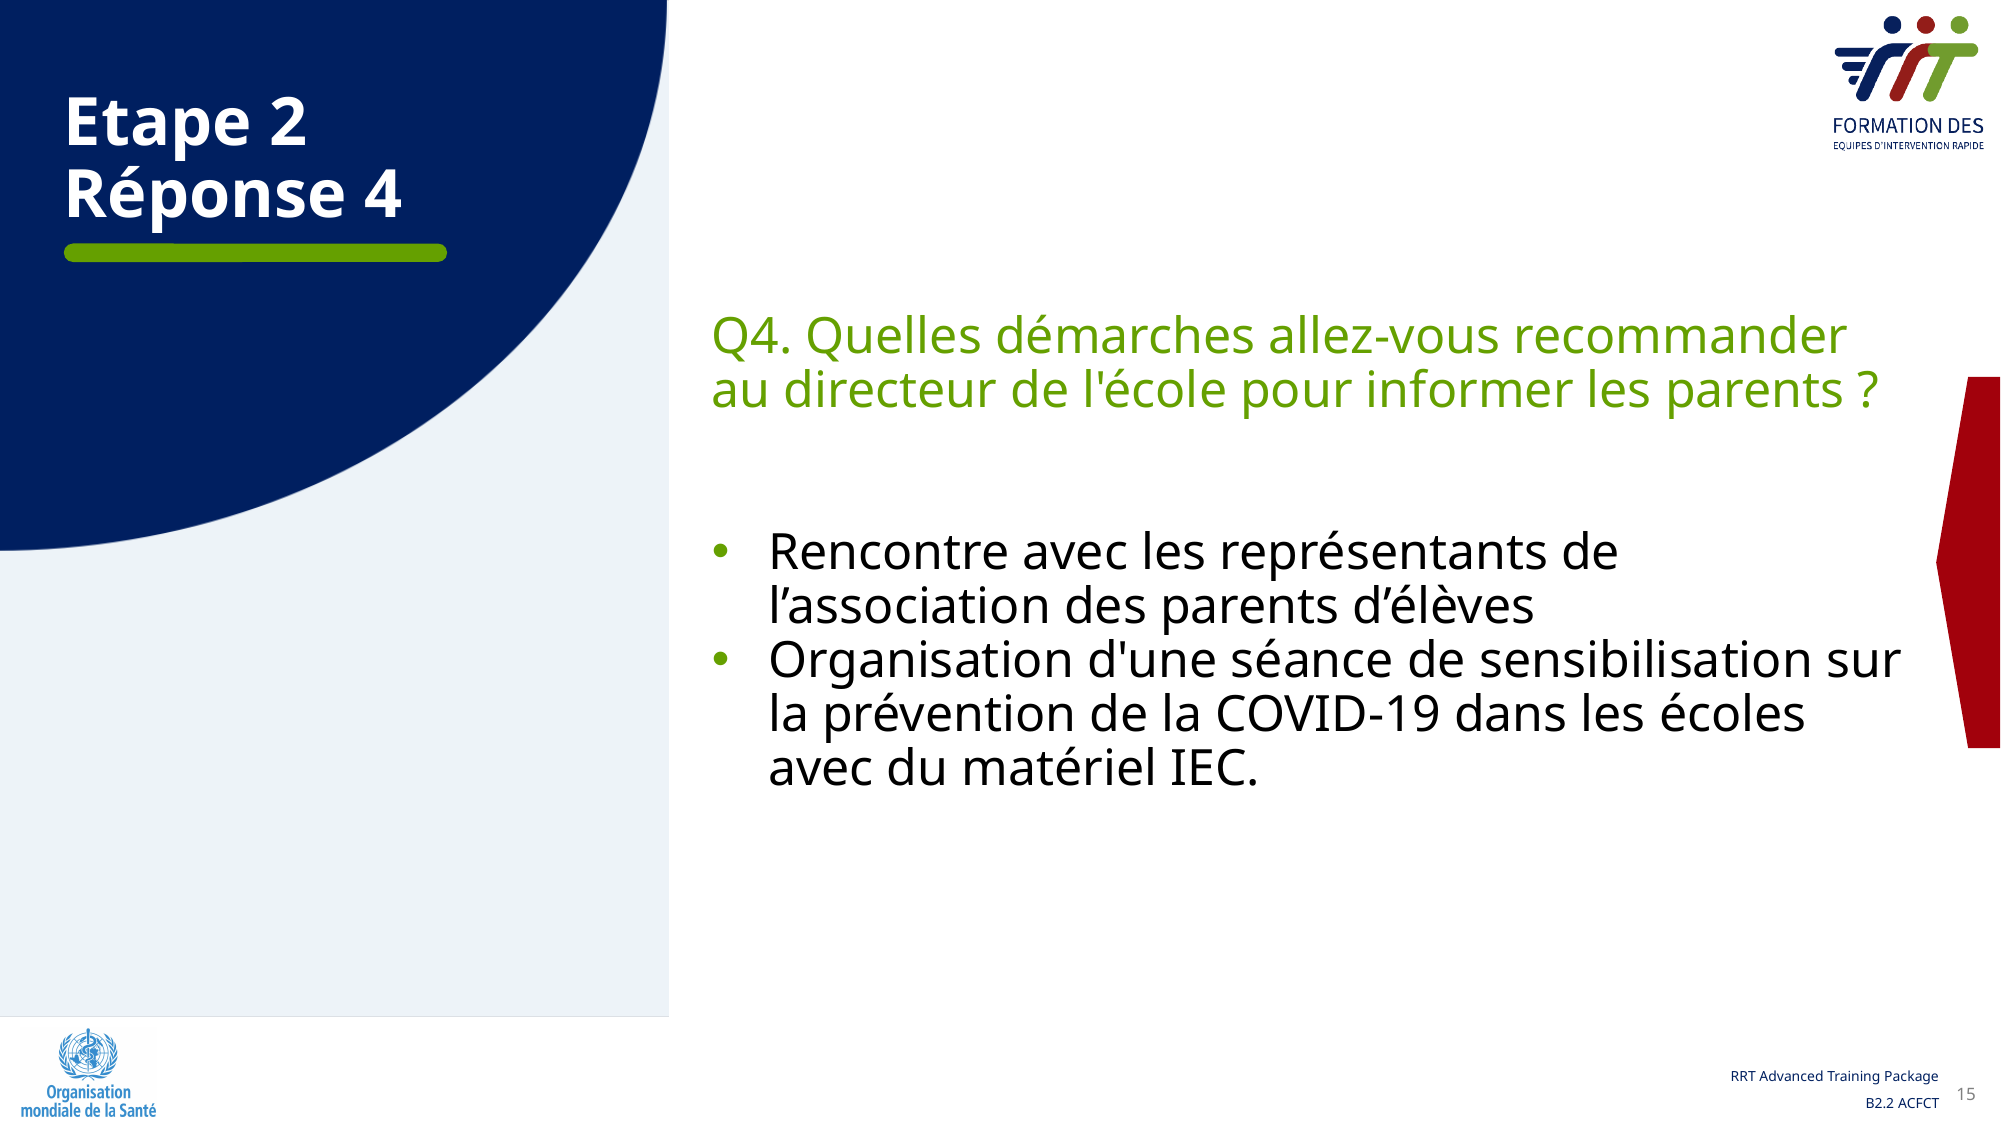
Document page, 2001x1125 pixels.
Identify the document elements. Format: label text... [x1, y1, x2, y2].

picture [1833, 15, 1984, 151]
text_box Etape 2 Réponse 4 [63, 94, 600, 232]
picture [20, 1027, 157, 1118]
picture [0, 0, 669, 1018]
list Q4. Quelles démarches allez-vous recommander au directeur de l'école pour informer les parents ? Rencontre avec les représentants de l’association des parents d’élèves Organisation d'une séance de sensibilisation sur la prévention de la COVID-19 dans les écoles avec du matériel IEC. [703, 302, 1924, 856]
